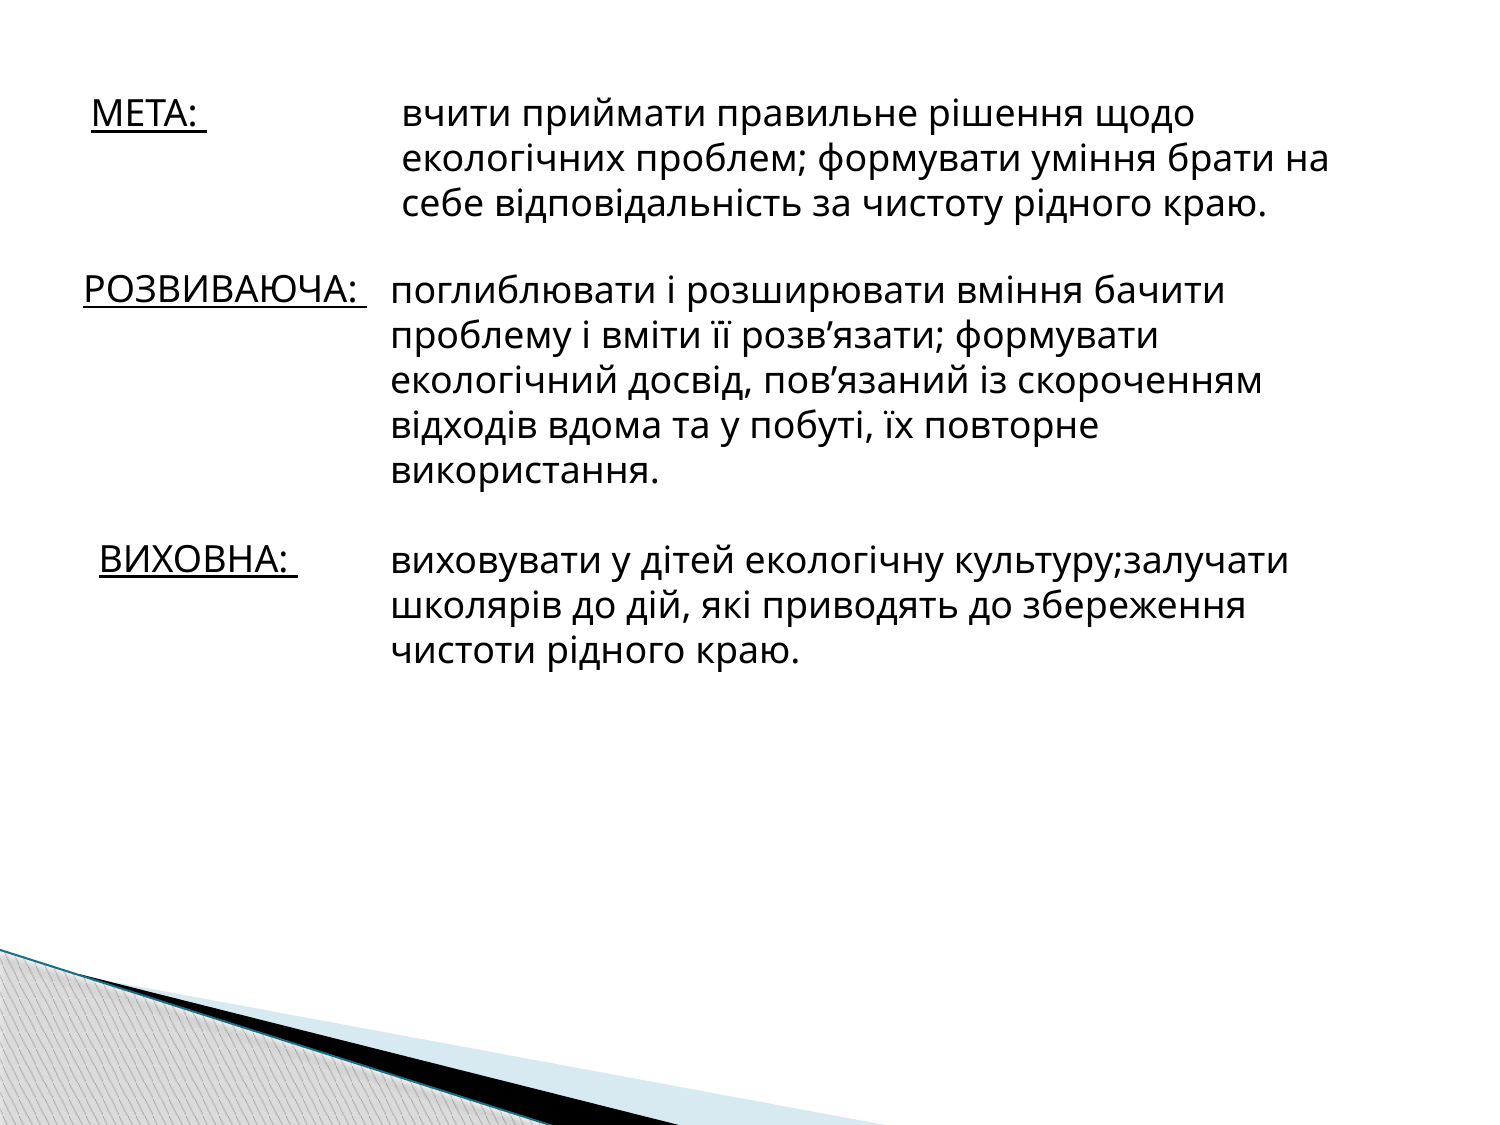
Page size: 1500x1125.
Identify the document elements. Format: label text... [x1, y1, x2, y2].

text_box вчити приймати правильне рішення щодо екологічних проблем; формувати уміння брати на себе відповідальність за чистоту рідного краю. [386, 81, 1372, 232]
text_box ВИХОВНА: [83, 527, 314, 588]
text_box РОЗВИВАЮЧА: [68, 257, 383, 318]
text_box виховувати у дітей екологічну культуру;залучати школярів до дій, які приводять до збереження чистоти рідного краю. [375, 528, 1372, 679]
text_box МЕТА: [75, 81, 223, 142]
text_box поглиблювати і розширювати вміння бачити проблему і вміти її розв’язати; формувати екологічний досвід, пов’язаний із скороченням відходів вдома та у побуті, їх повторне використання. [374, 259, 1395, 499]
